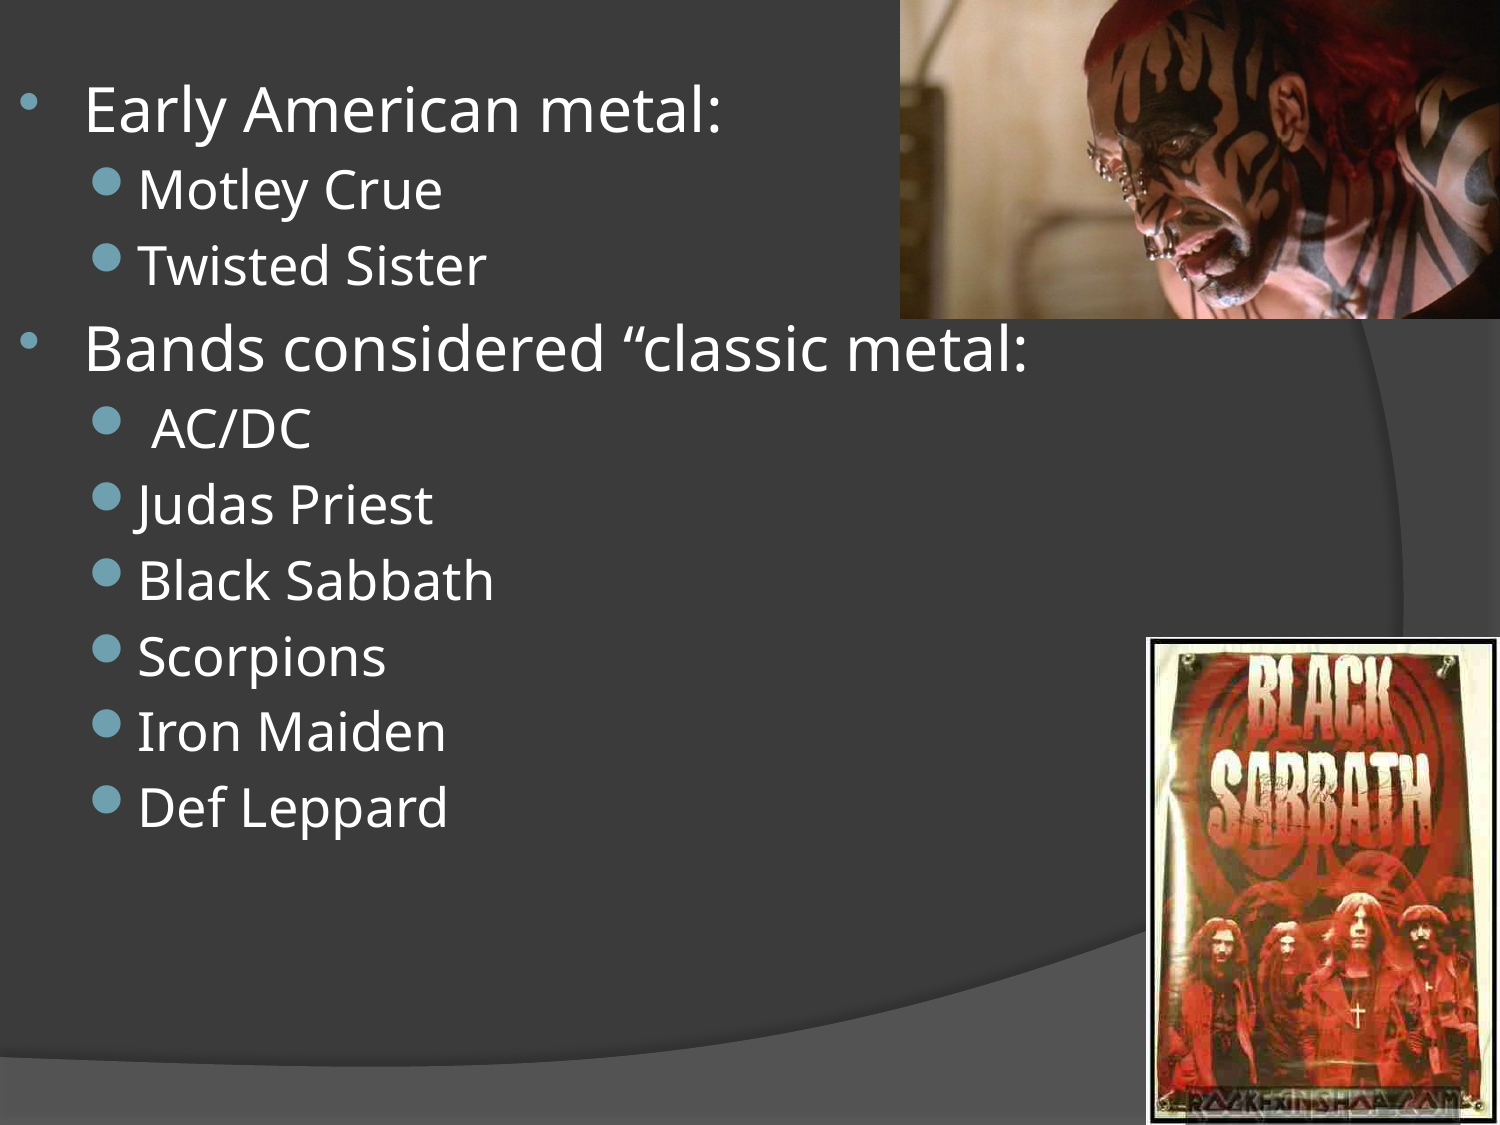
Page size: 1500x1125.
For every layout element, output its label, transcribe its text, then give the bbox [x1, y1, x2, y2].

list Early American metal: Motley Crue Twisted Sister Bands considered “classic metal: AC/DC Judas Priest Black Sabbath Scorpions Iron Maiden Def Leppard [0, 62, 1500, 1050]
picture [899, 0, 1500, 320]
picture [1146, 637, 1500, 1125]
